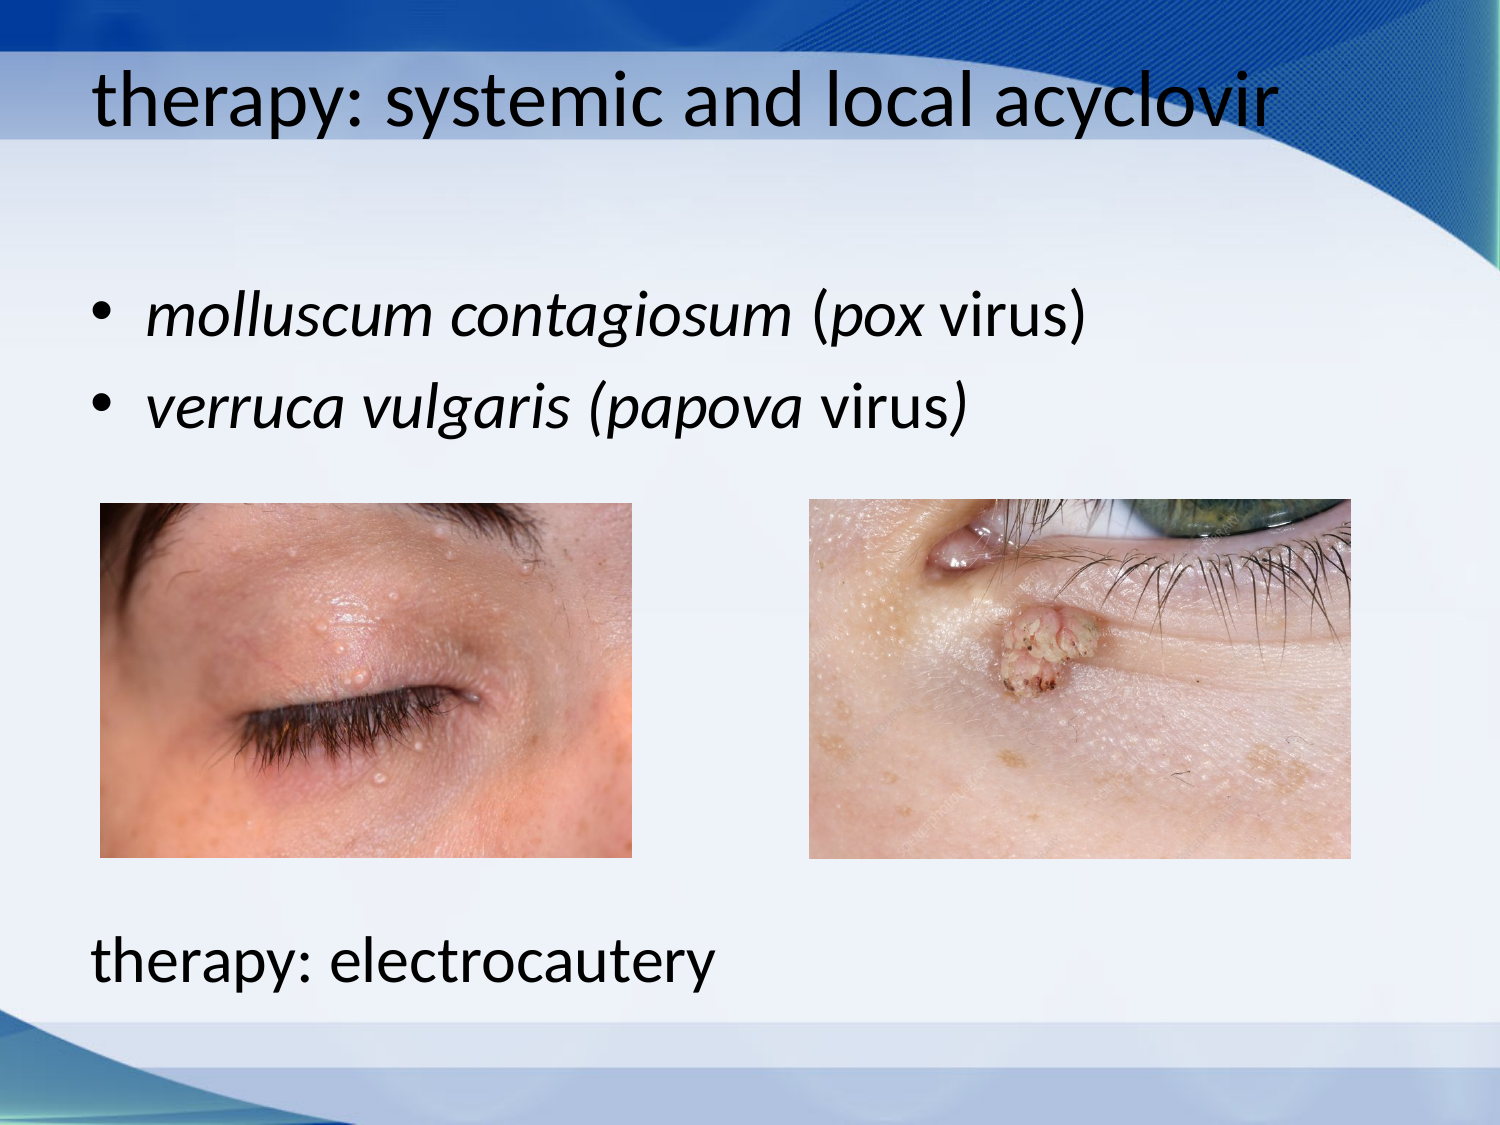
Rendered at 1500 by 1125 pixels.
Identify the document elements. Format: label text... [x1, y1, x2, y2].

list molluscum contagiosum (pox virus) verruca vulgaris (papova virus) therapy: electrocautery [75, 262, 1425, 1005]
title therapy: systemic and local acyclovir [76, 0, 1427, 188]
picture [0, 0, 1500, 1125]
